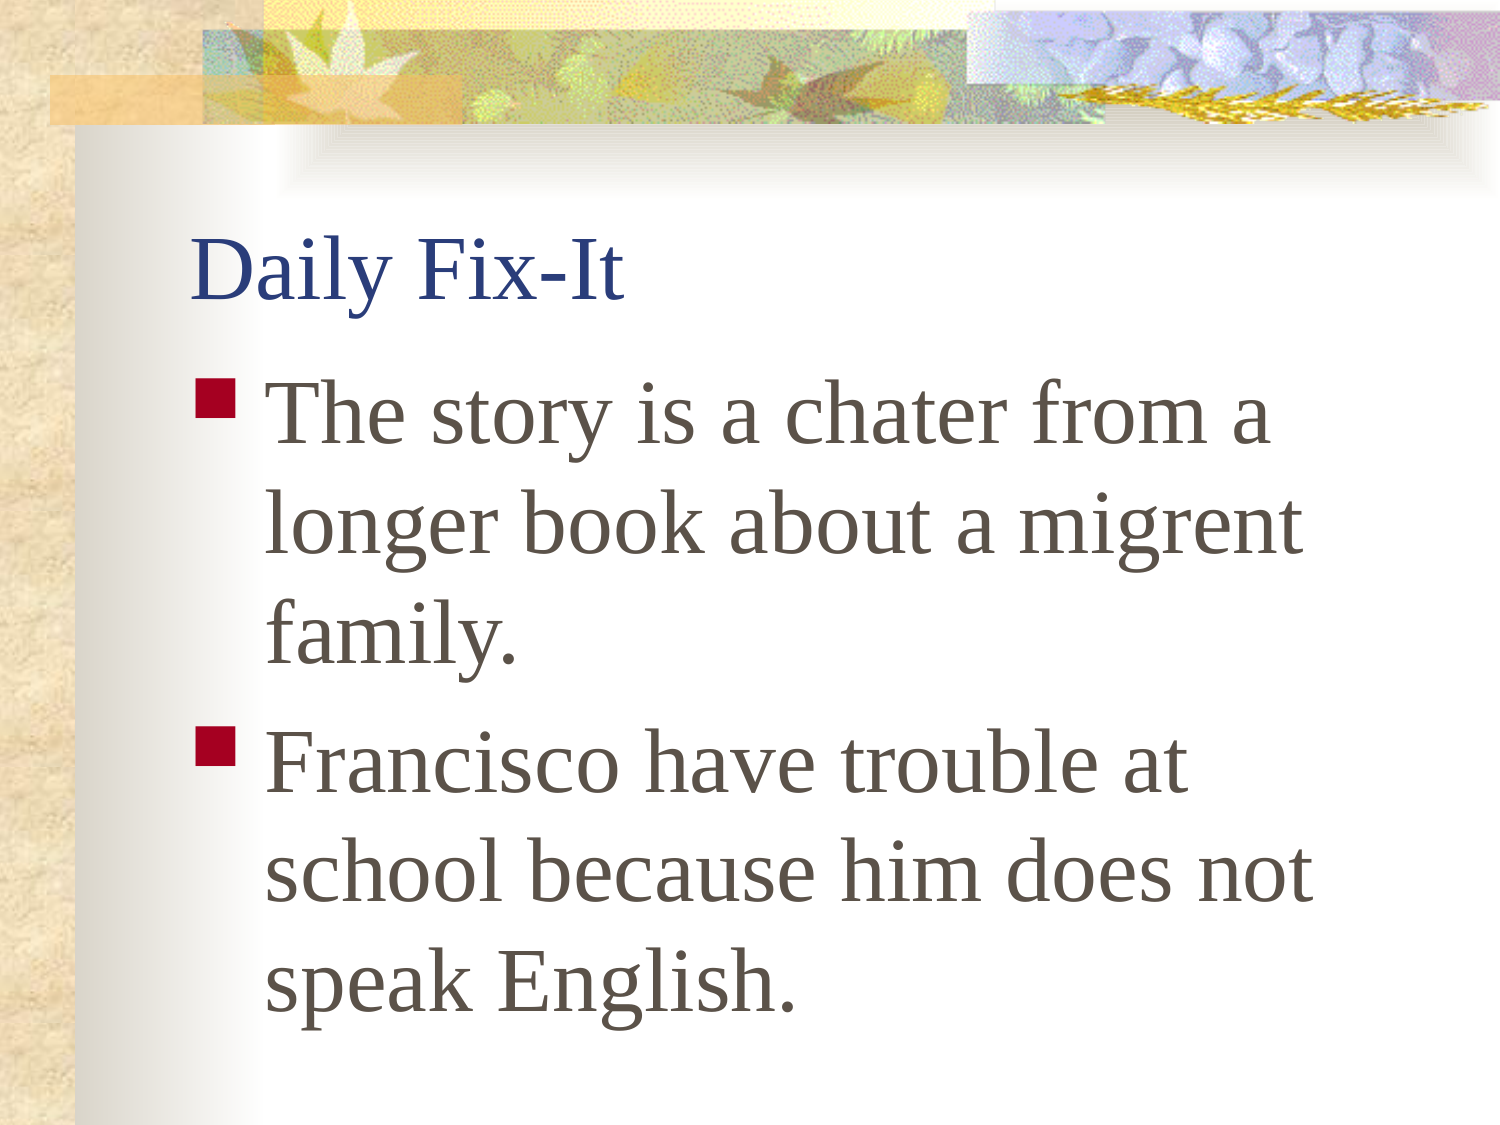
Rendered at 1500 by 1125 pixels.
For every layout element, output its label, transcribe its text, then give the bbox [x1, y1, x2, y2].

title Daily Fix-It [174, 137, 1451, 326]
picture [0, 0, 1500, 1125]
list The story is a chater from a longer book about a migrent family. Francisco have trouble at school because him does not speak English. [174, 344, 1451, 1020]
